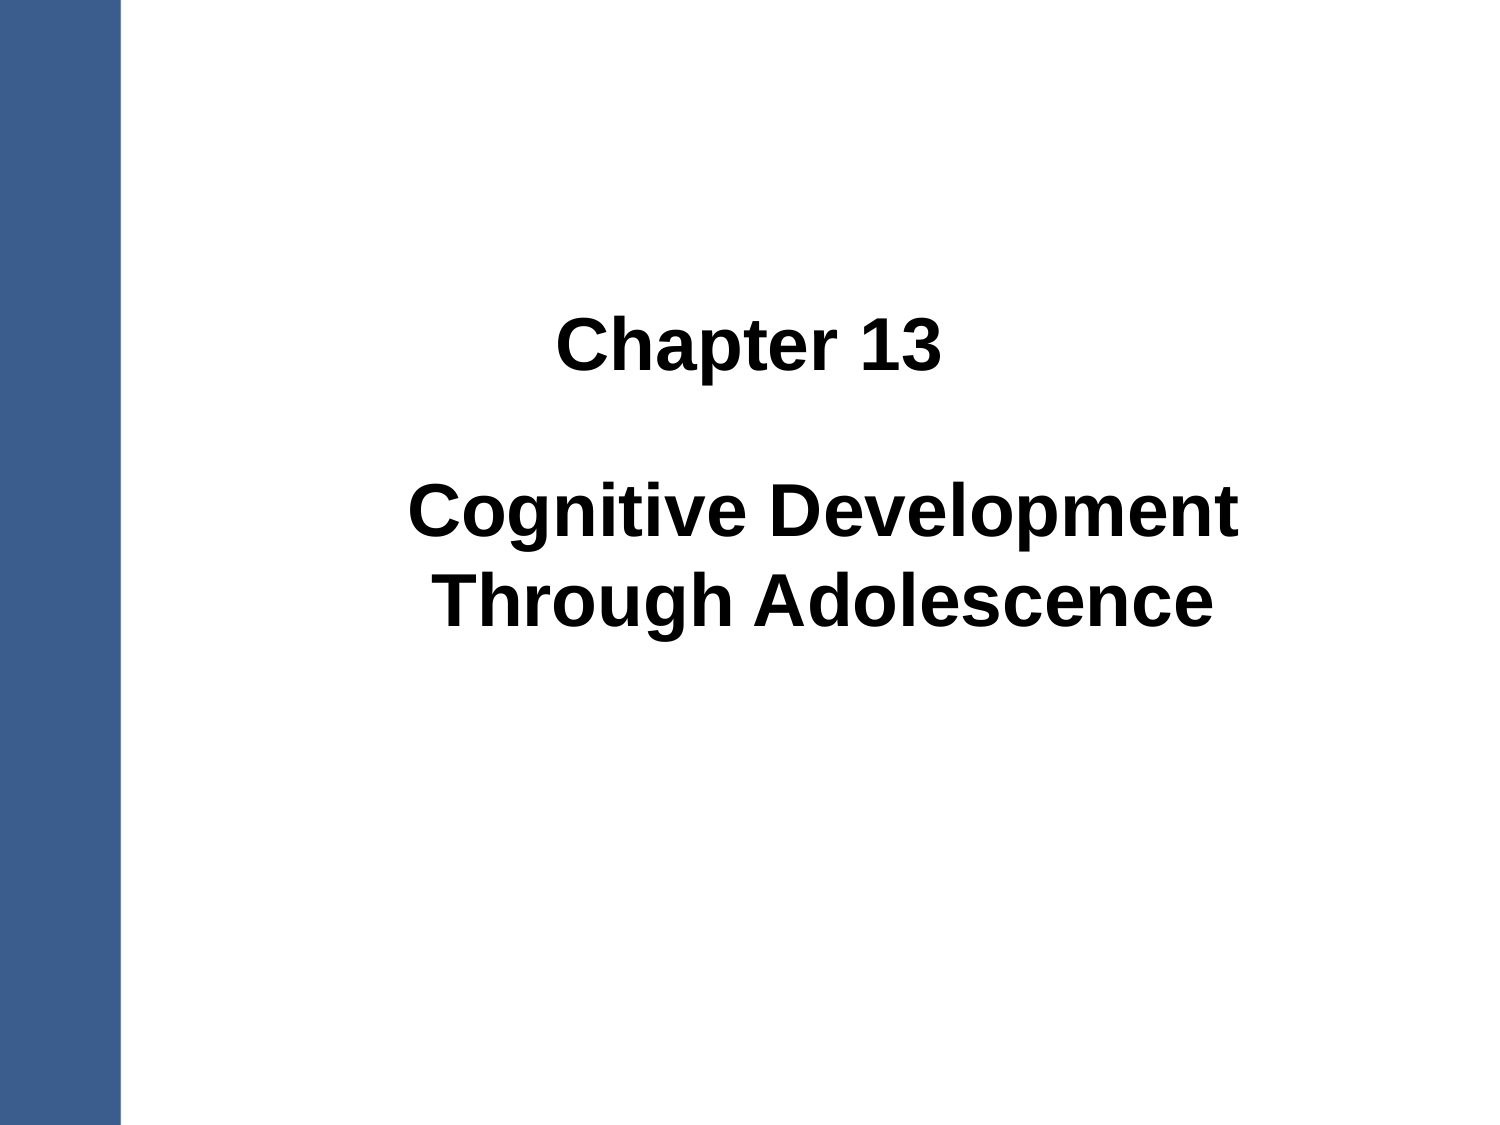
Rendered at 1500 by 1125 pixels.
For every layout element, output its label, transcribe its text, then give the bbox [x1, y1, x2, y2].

title Chapter 13 [417, 276, 1103, 414]
text_box Cognitive Development Through Adolescence [389, 454, 1258, 649]
picture [0, 0, 1500, 1125]
